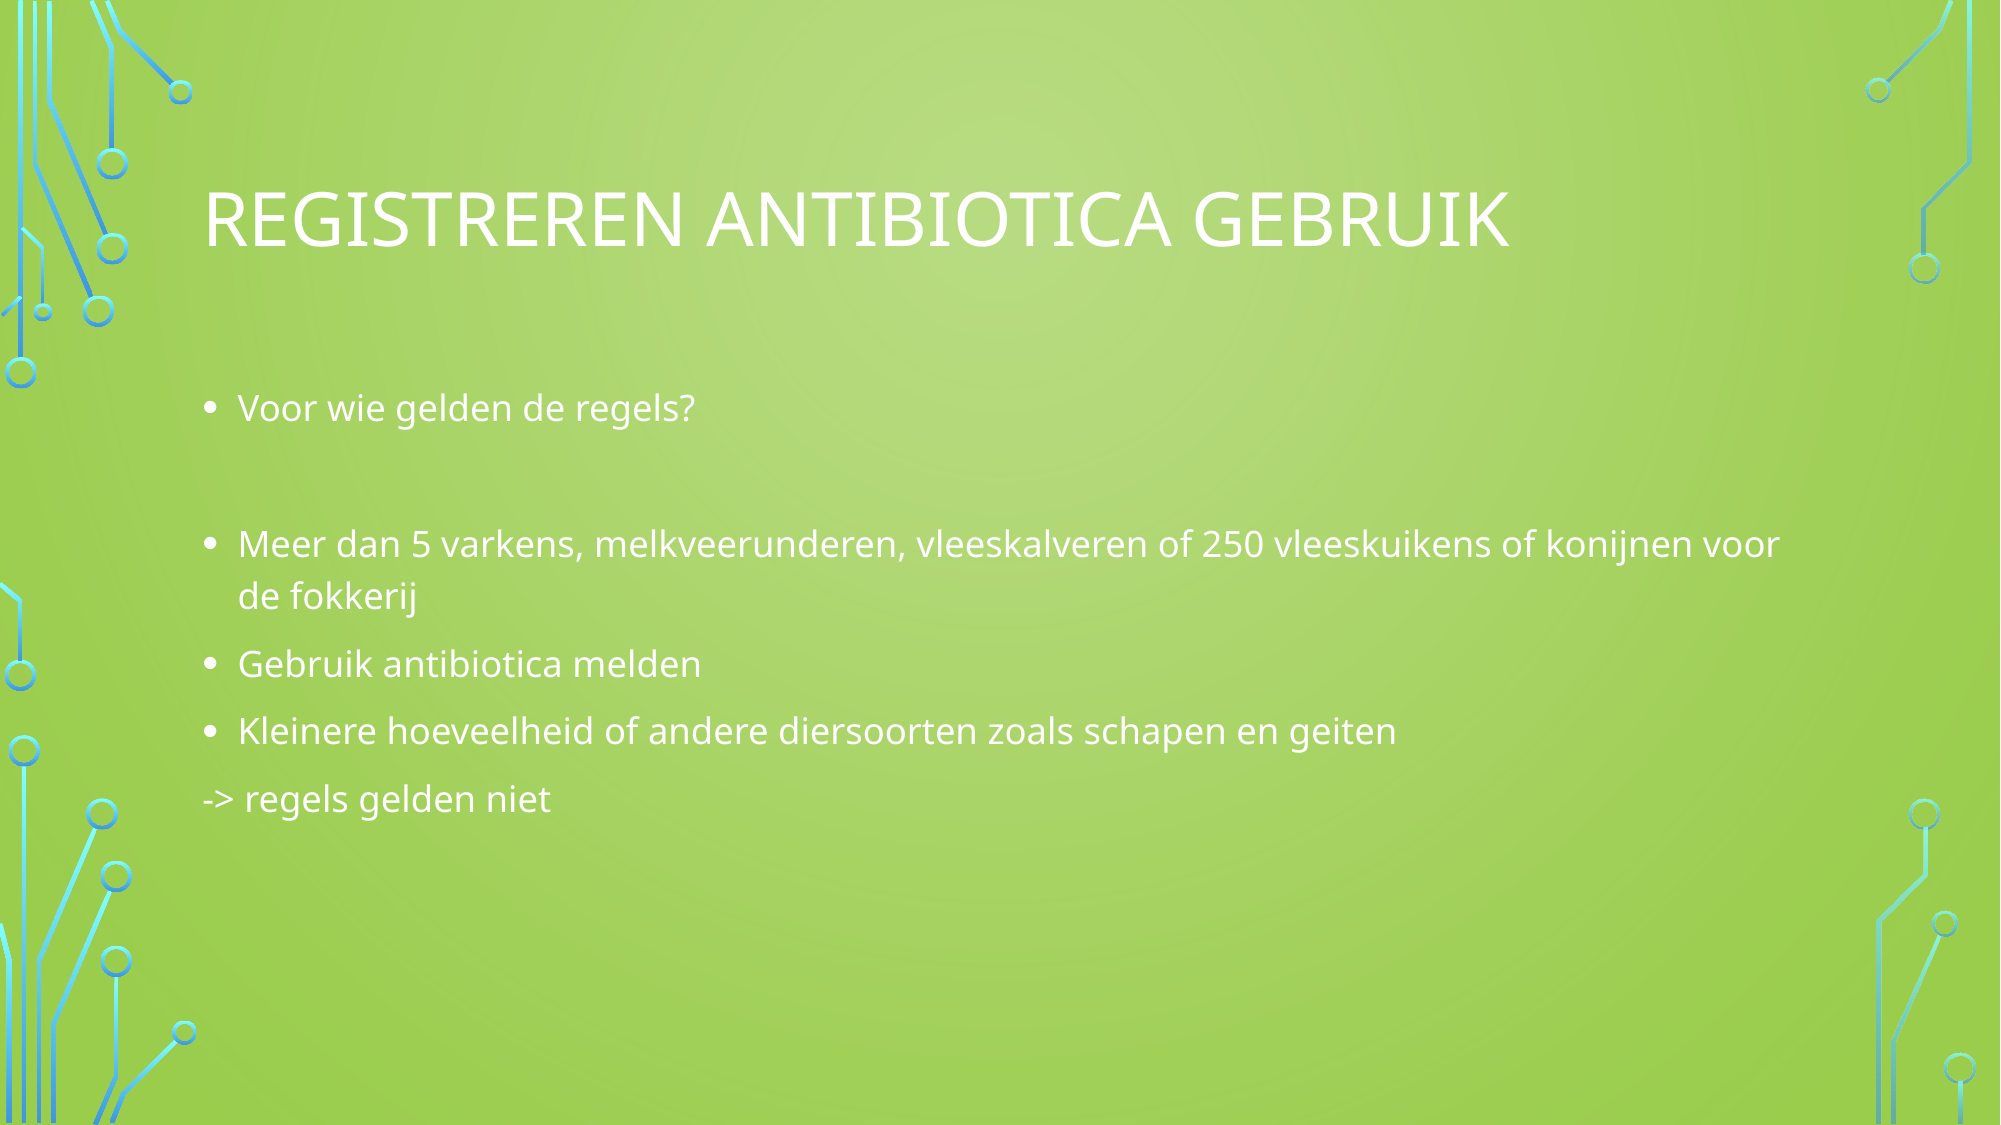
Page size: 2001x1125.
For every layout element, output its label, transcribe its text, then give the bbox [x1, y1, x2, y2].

title Registreren antibiotica gebruik [187, 101, 1813, 344]
list Voor wie gelden de regels? Meer dan 5 varkens, melkveerunderen, vleeskalveren of 250 vleeskuikens of konijnen voor de fokkerij Gebruik antibiotica melden Kleinere hoeveelheid of andere diersoorten zoals schapen en geiten -> regels gelden niet [187, 369, 1813, 950]
